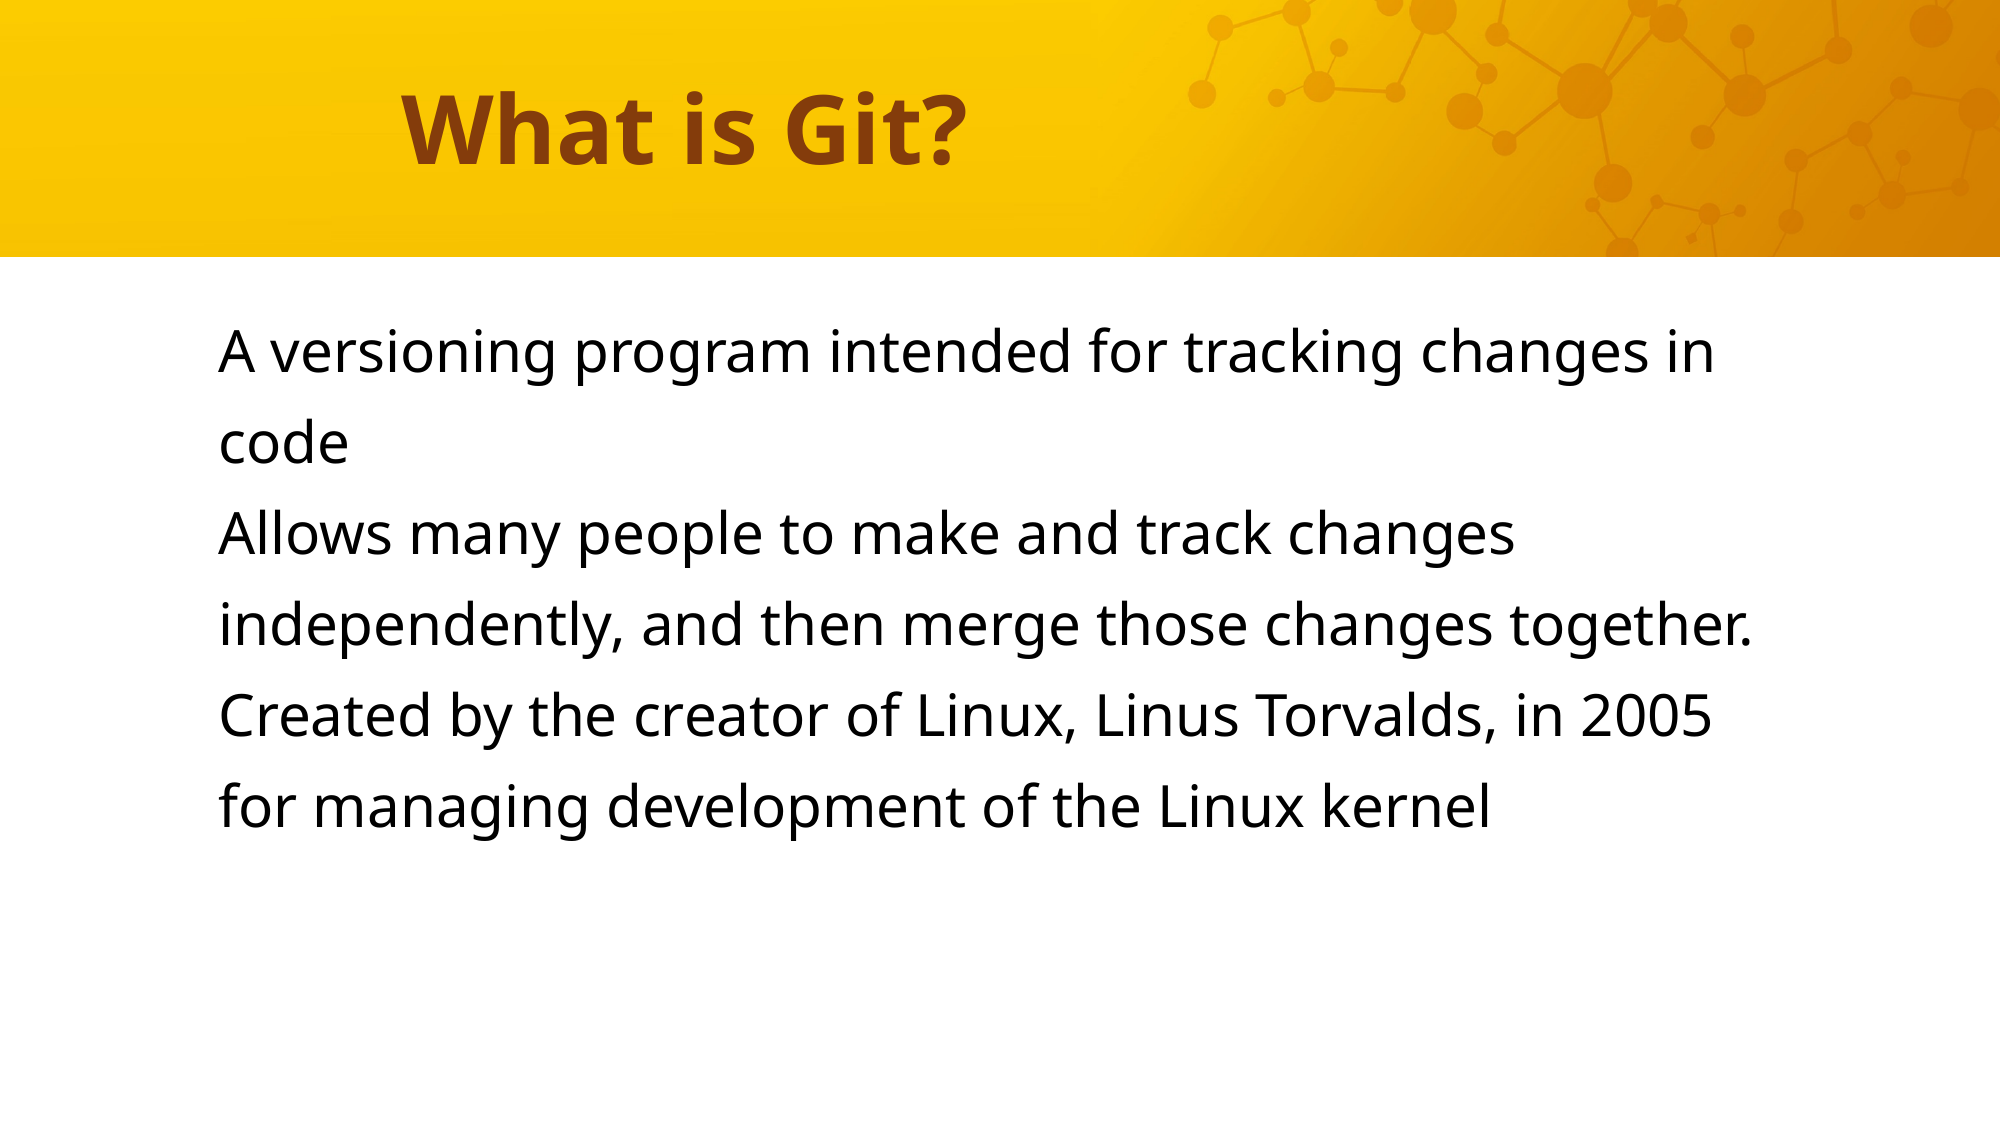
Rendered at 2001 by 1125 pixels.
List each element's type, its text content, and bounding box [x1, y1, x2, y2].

text_box A versioning program intended for tracking changes in code Allows many people to make and track changes independently, and then merge those changes together. Created by the creator of Linux, Linus Torvalds, in 2005 for managing development of the Linux kernel [72, 286, 1793, 1120]
picture [0, 0, 2000, 257]
